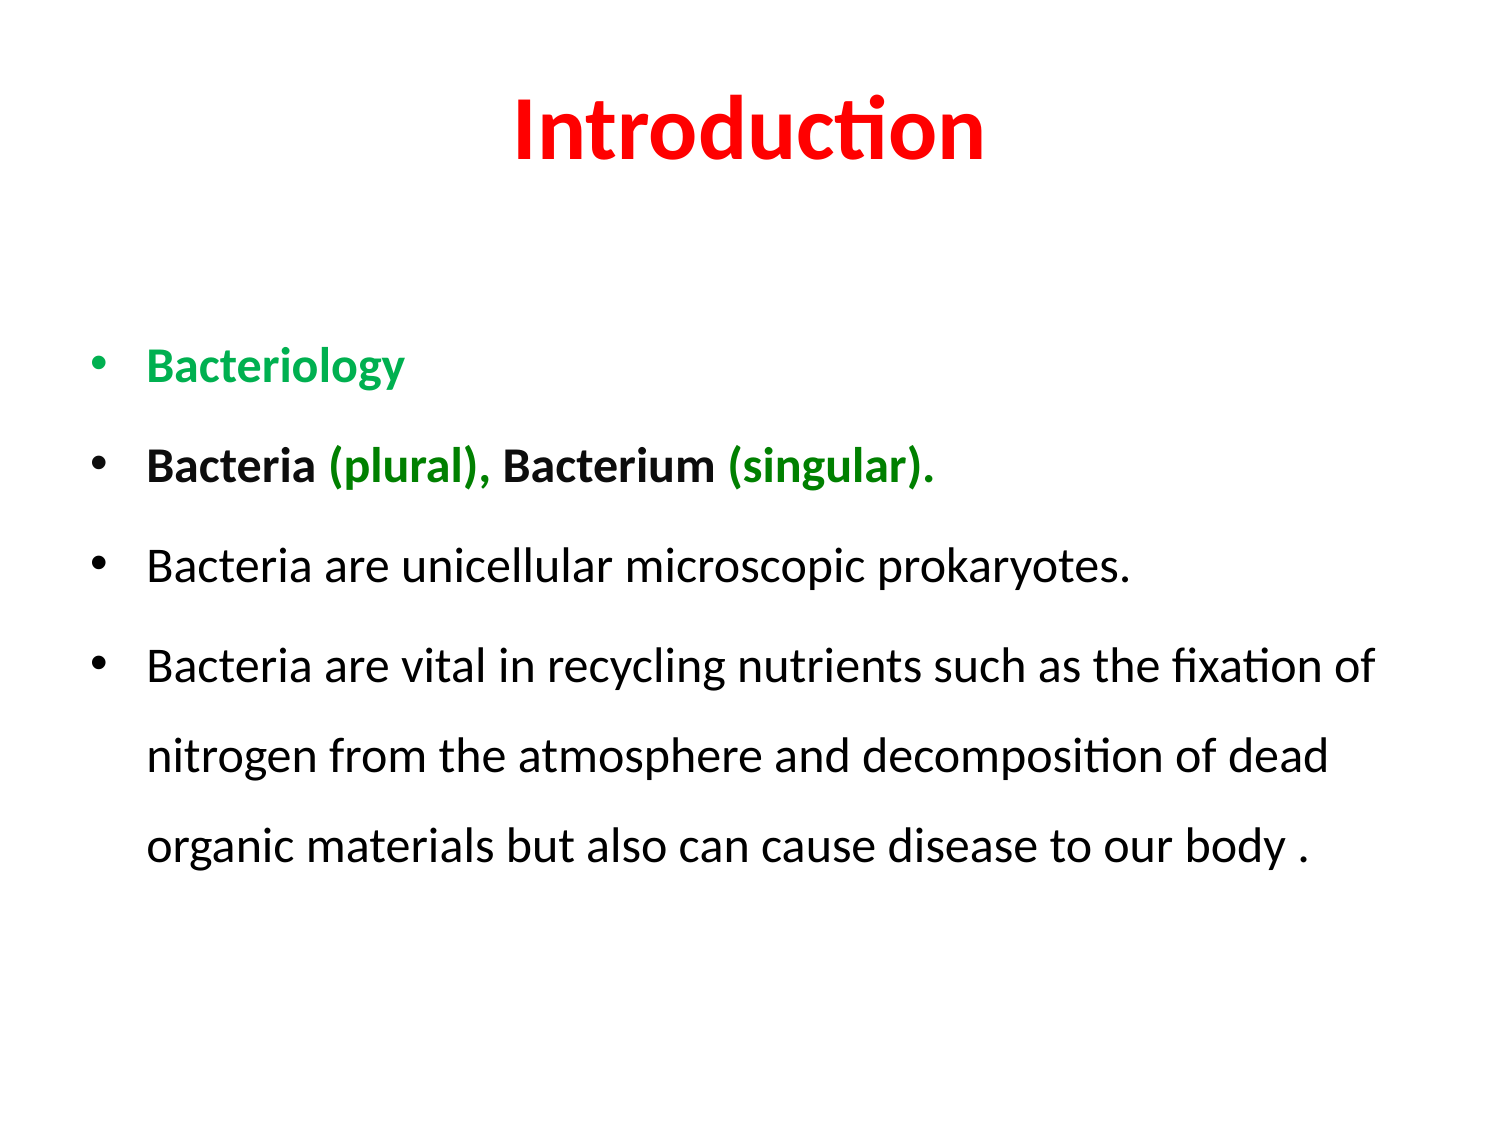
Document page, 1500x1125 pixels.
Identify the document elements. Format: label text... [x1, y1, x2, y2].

title Introduction [75, 45, 1425, 200]
list Bacteriology Bacteria (plural), Bacterium (singular). Bacteria are unicellular microscopic prokaryotes. Bacteria are vital in recycling nutrients such as the fixation of nitrogen from the atmosphere and decomposition of dead organic materials but also can cause disease to our body . [75, 224, 1425, 1005]
